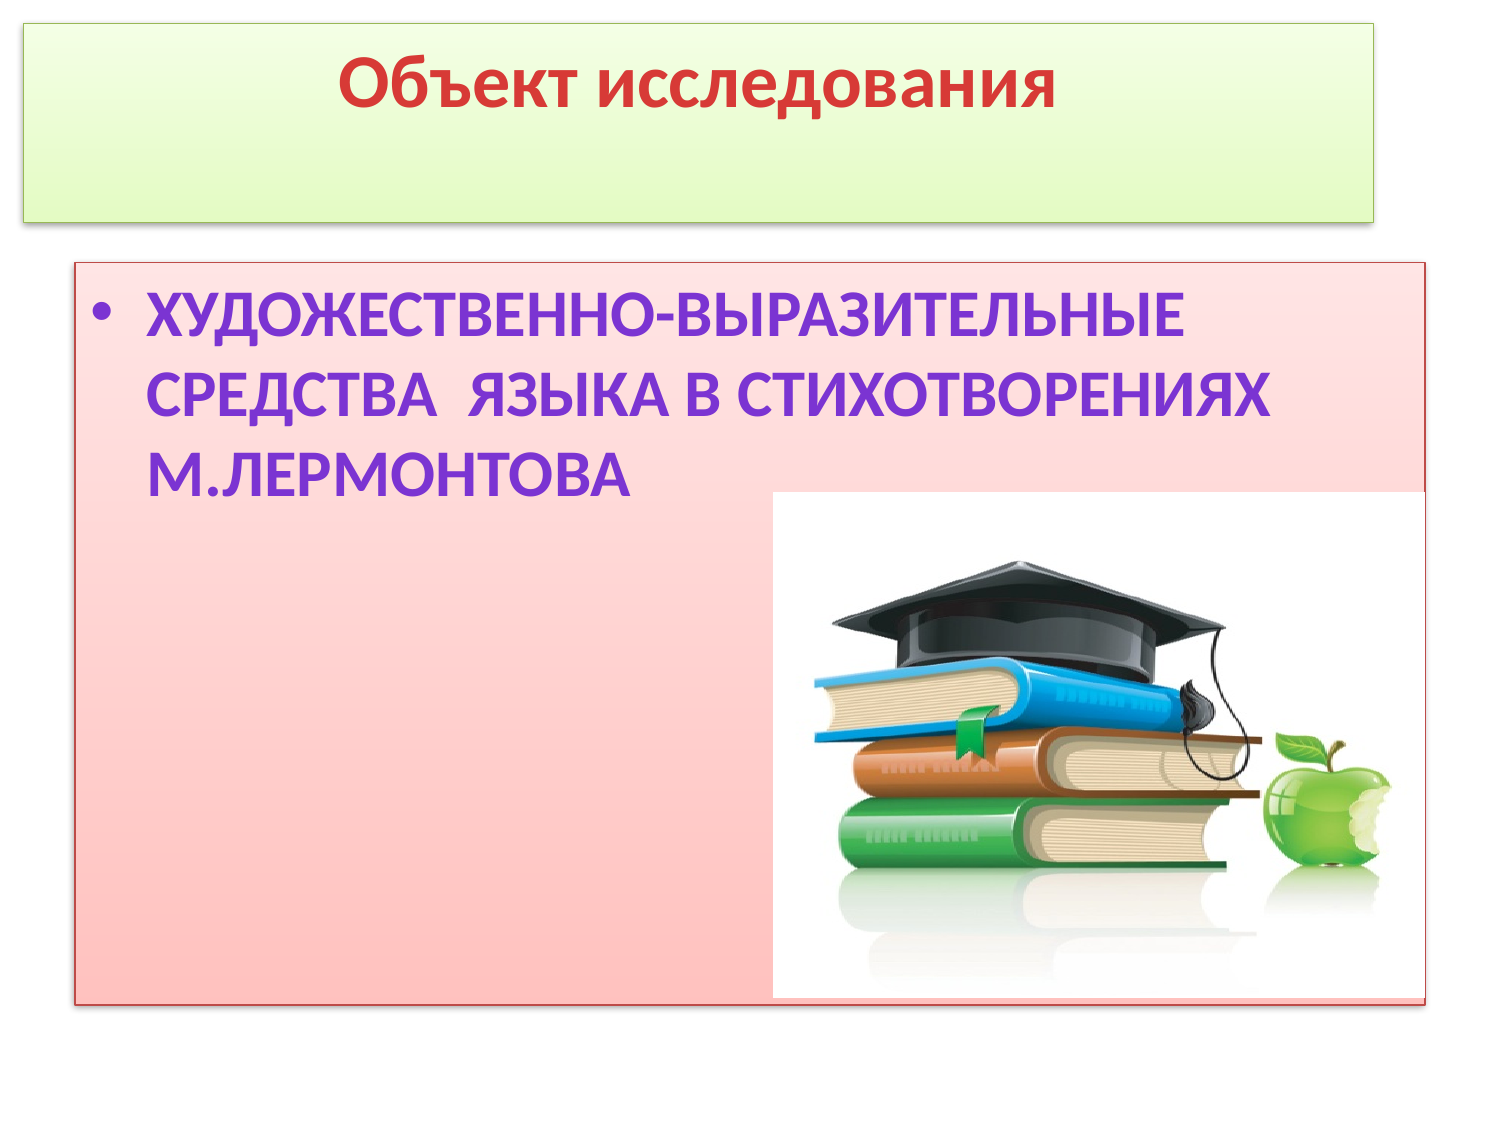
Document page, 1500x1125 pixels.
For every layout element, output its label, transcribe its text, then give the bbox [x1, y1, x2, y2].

title Объект исследования [23, 23, 1374, 223]
list художественно-выразительные средства языка в стихотворениях М.Лермонтова [74, 262, 1426, 1006]
picture [773, 491, 1425, 998]
